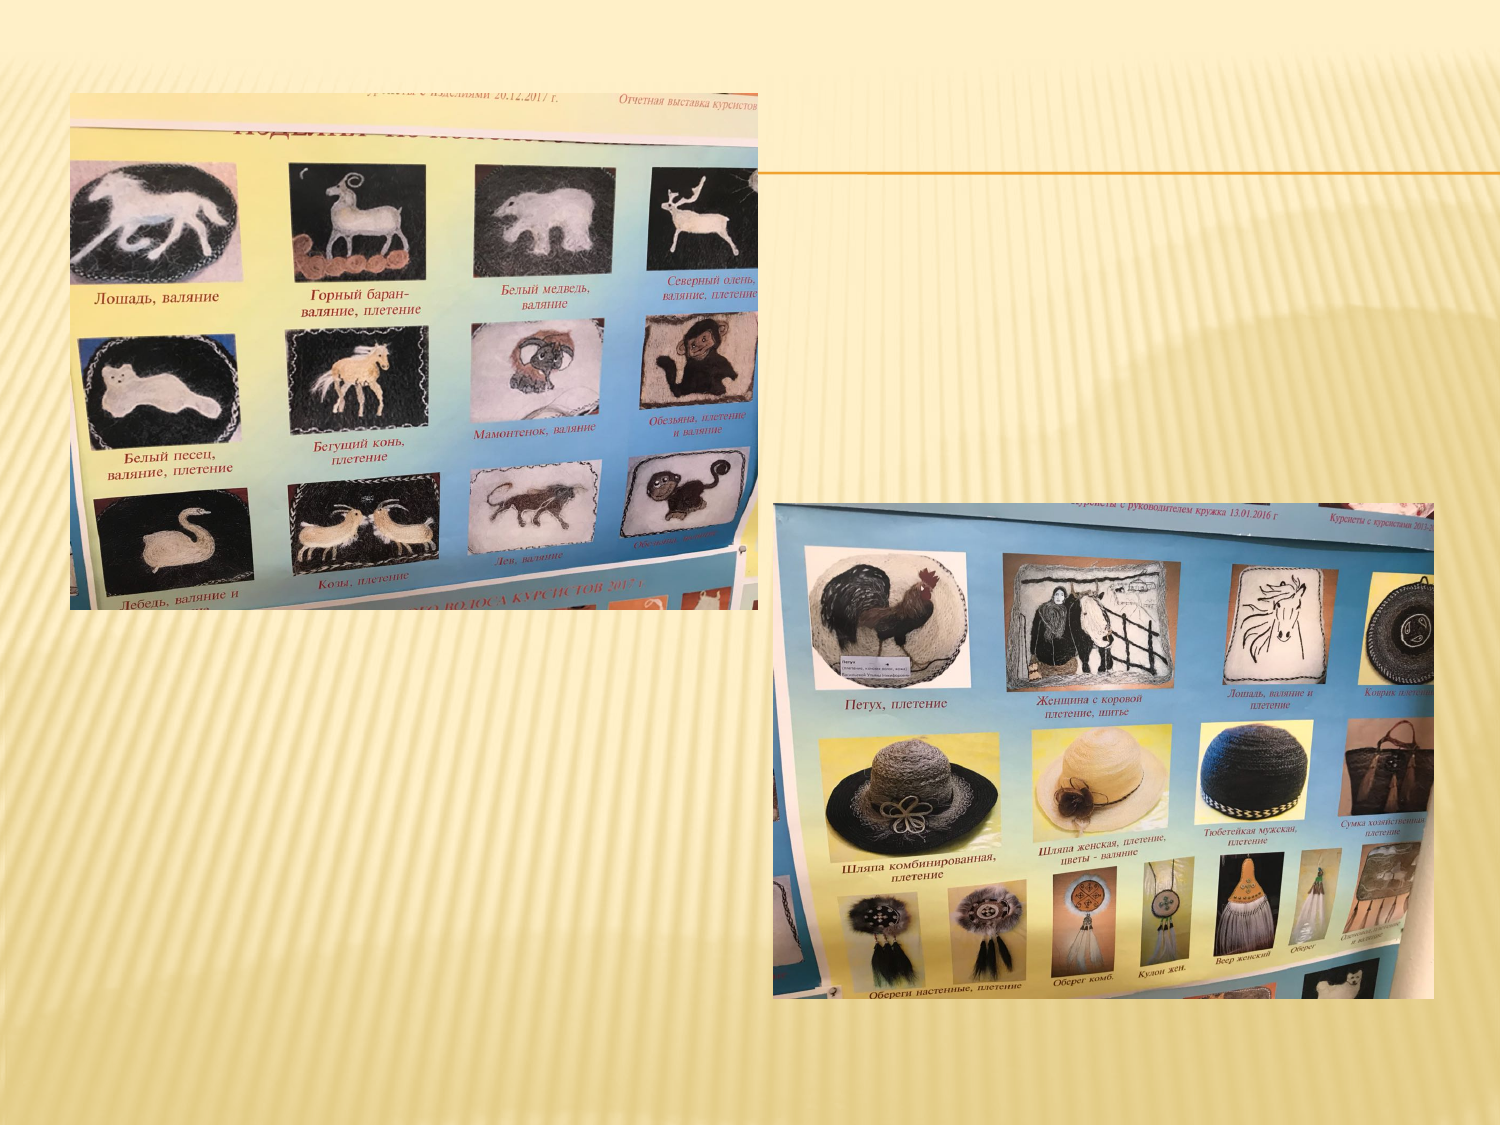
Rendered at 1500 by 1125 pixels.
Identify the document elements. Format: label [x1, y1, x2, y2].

list [69, 93, 759, 610]
picture [773, 503, 1434, 1000]
